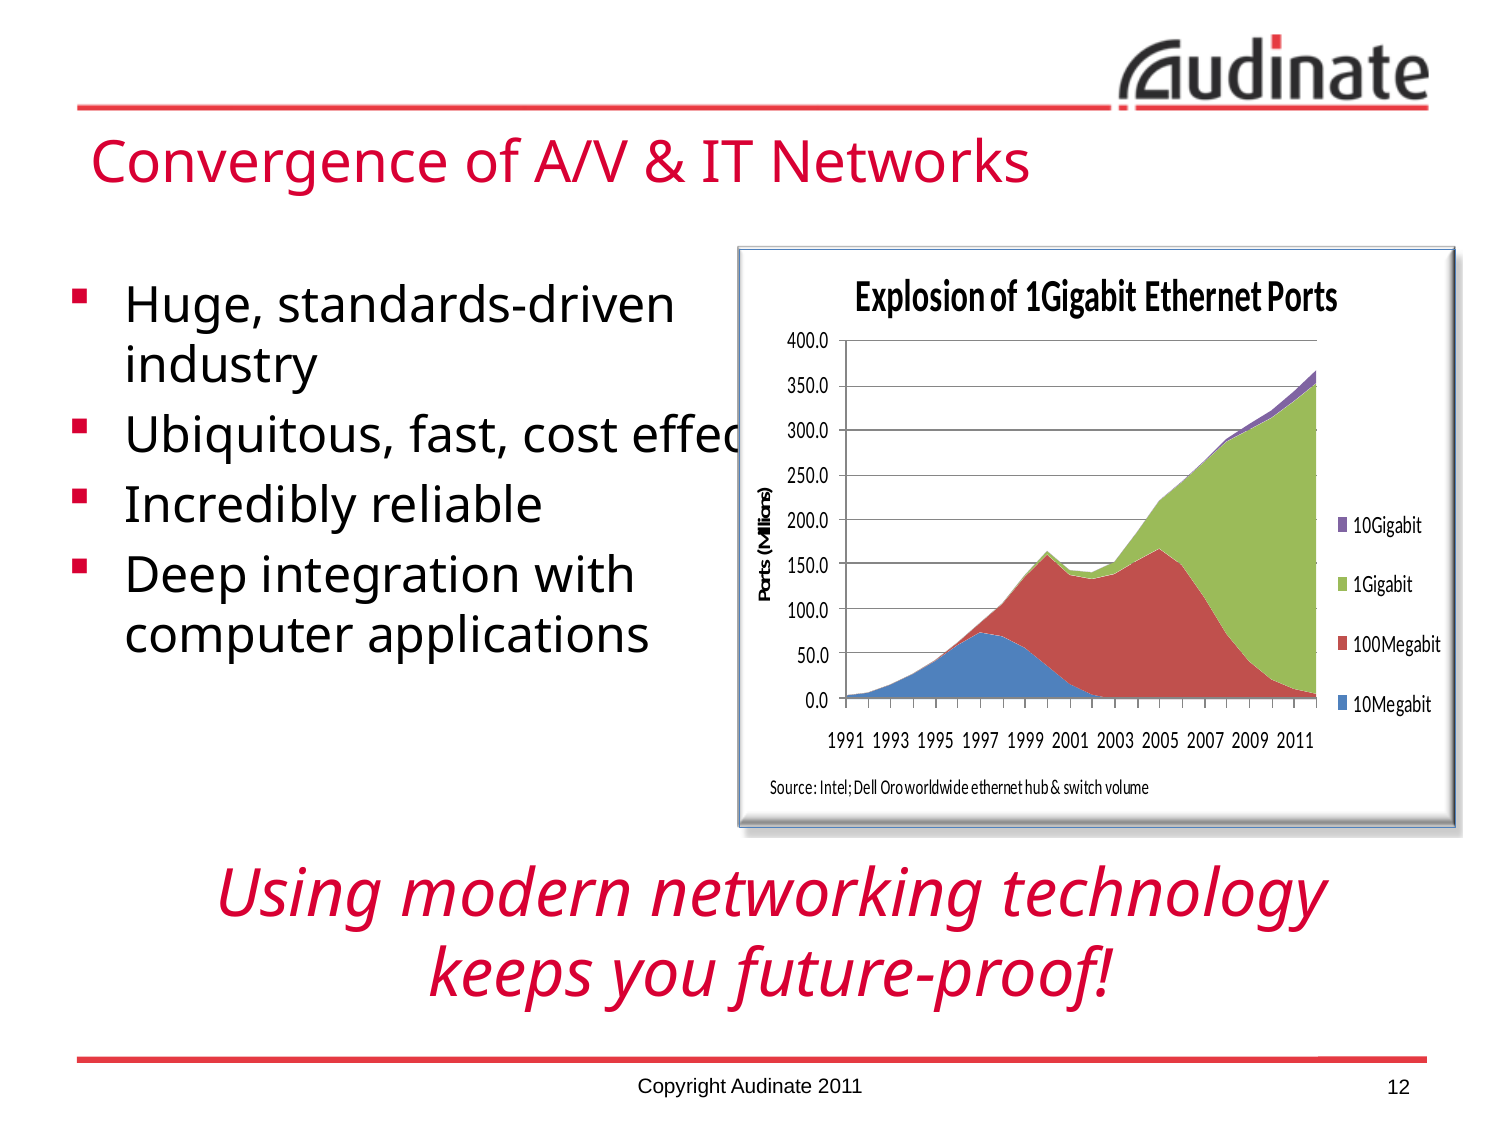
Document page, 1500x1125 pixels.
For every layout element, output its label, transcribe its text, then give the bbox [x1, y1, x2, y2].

title Convergence of A/V & IT Networks [74, 119, 1426, 200]
text_box Using modern networking technology keeps you future-proof! [186, 842, 1357, 1098]
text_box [732, 238, 1464, 839]
list Huge, standards-driven industry Ubiquitous, fast, cost effective Incredibly reliable Deep integration with computer applications [52, 265, 726, 829]
footer Copyright Audinate 2011 [512, 1098, 988, 1103]
picture [65, 22, 1443, 125]
slide_number 12 [1074, 1066, 1426, 1103]
